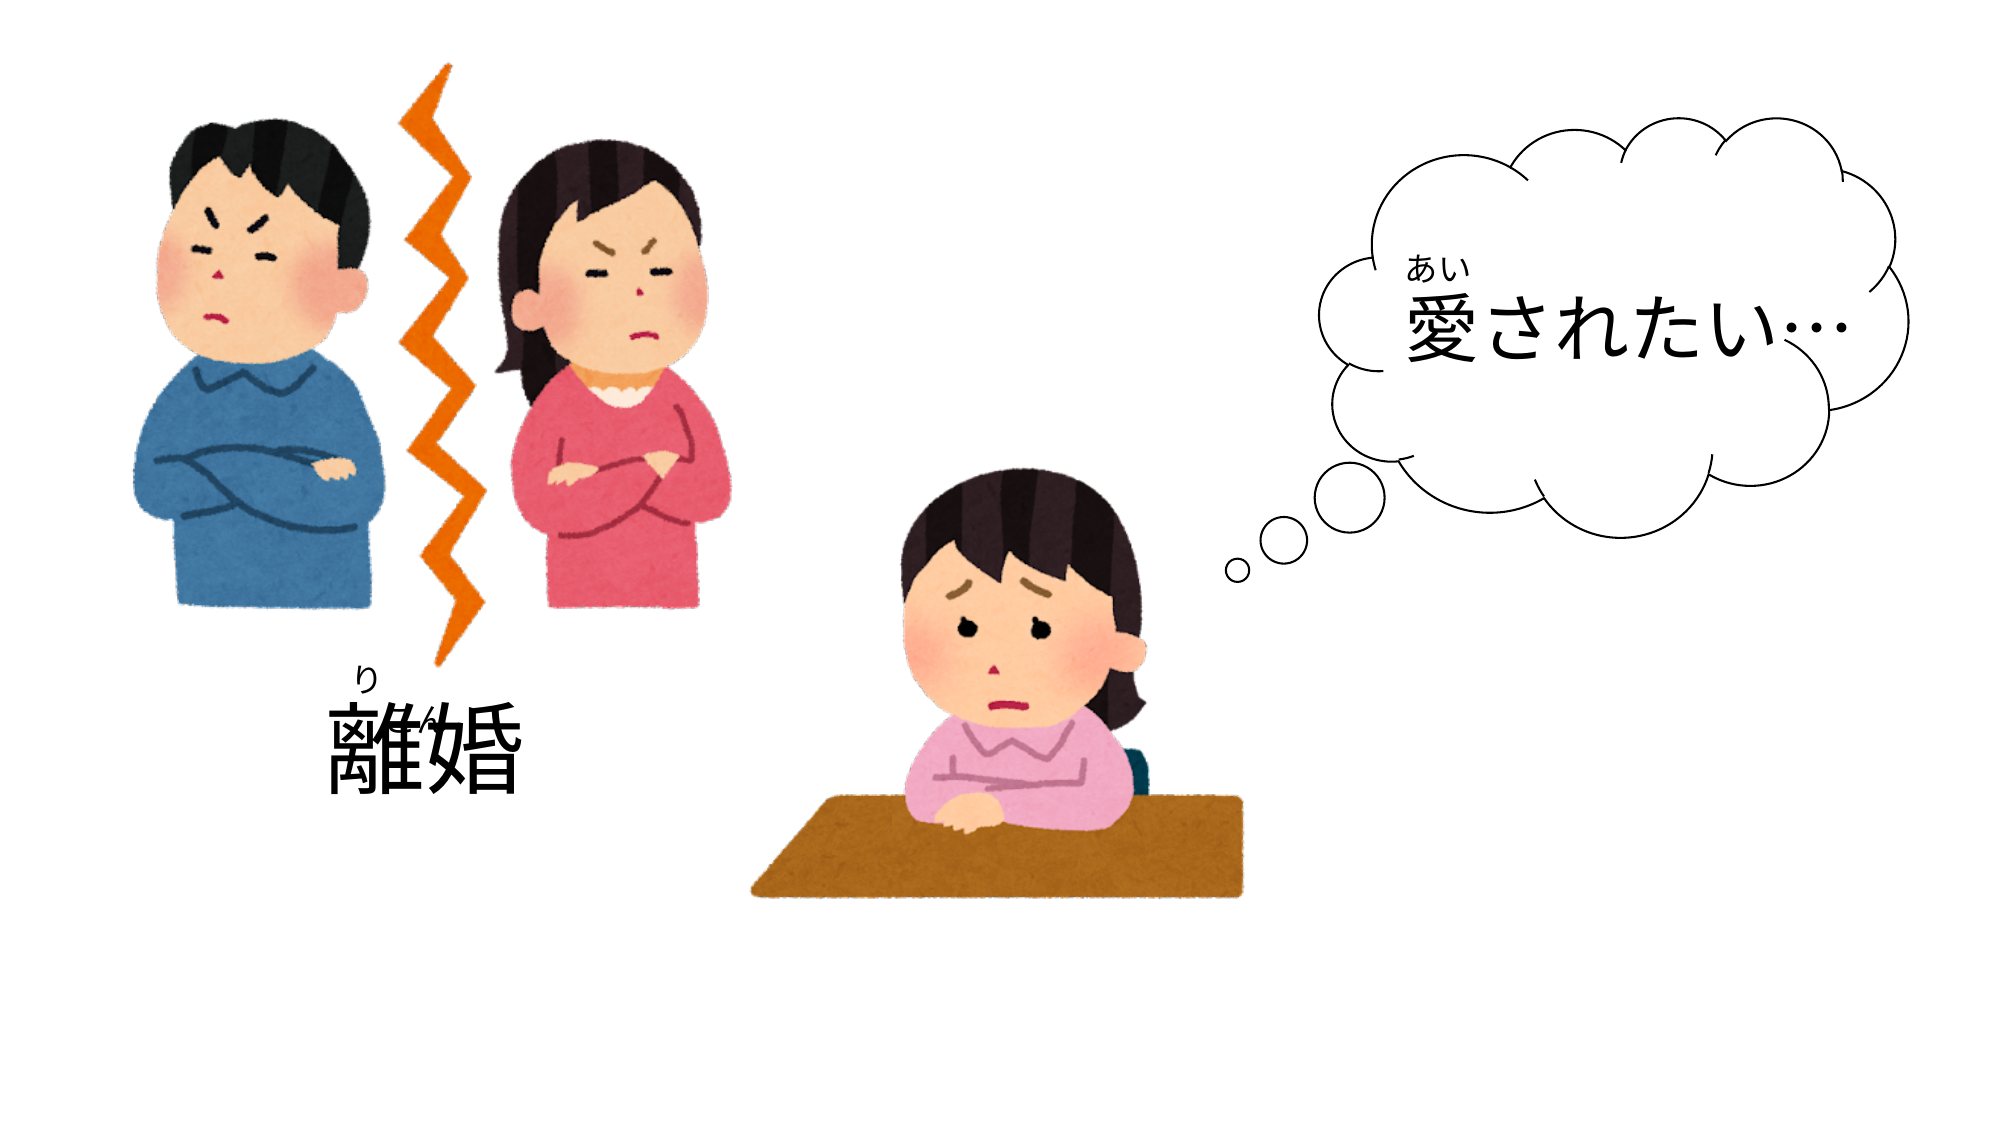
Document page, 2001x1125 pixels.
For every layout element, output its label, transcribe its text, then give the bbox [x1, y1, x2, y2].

text_box 愛されたい… [1390, 273, 1888, 379]
text_box [1263, 515, 1309, 565]
text_box [1313, 461, 1386, 534]
text_box 離婚 [310, 680, 645, 815]
text_box あい [1390, 240, 1586, 296]
text_box り こん [335, 680, 531, 747]
picture [91, 44, 1263, 930]
text_box [1317, 117, 1910, 539]
